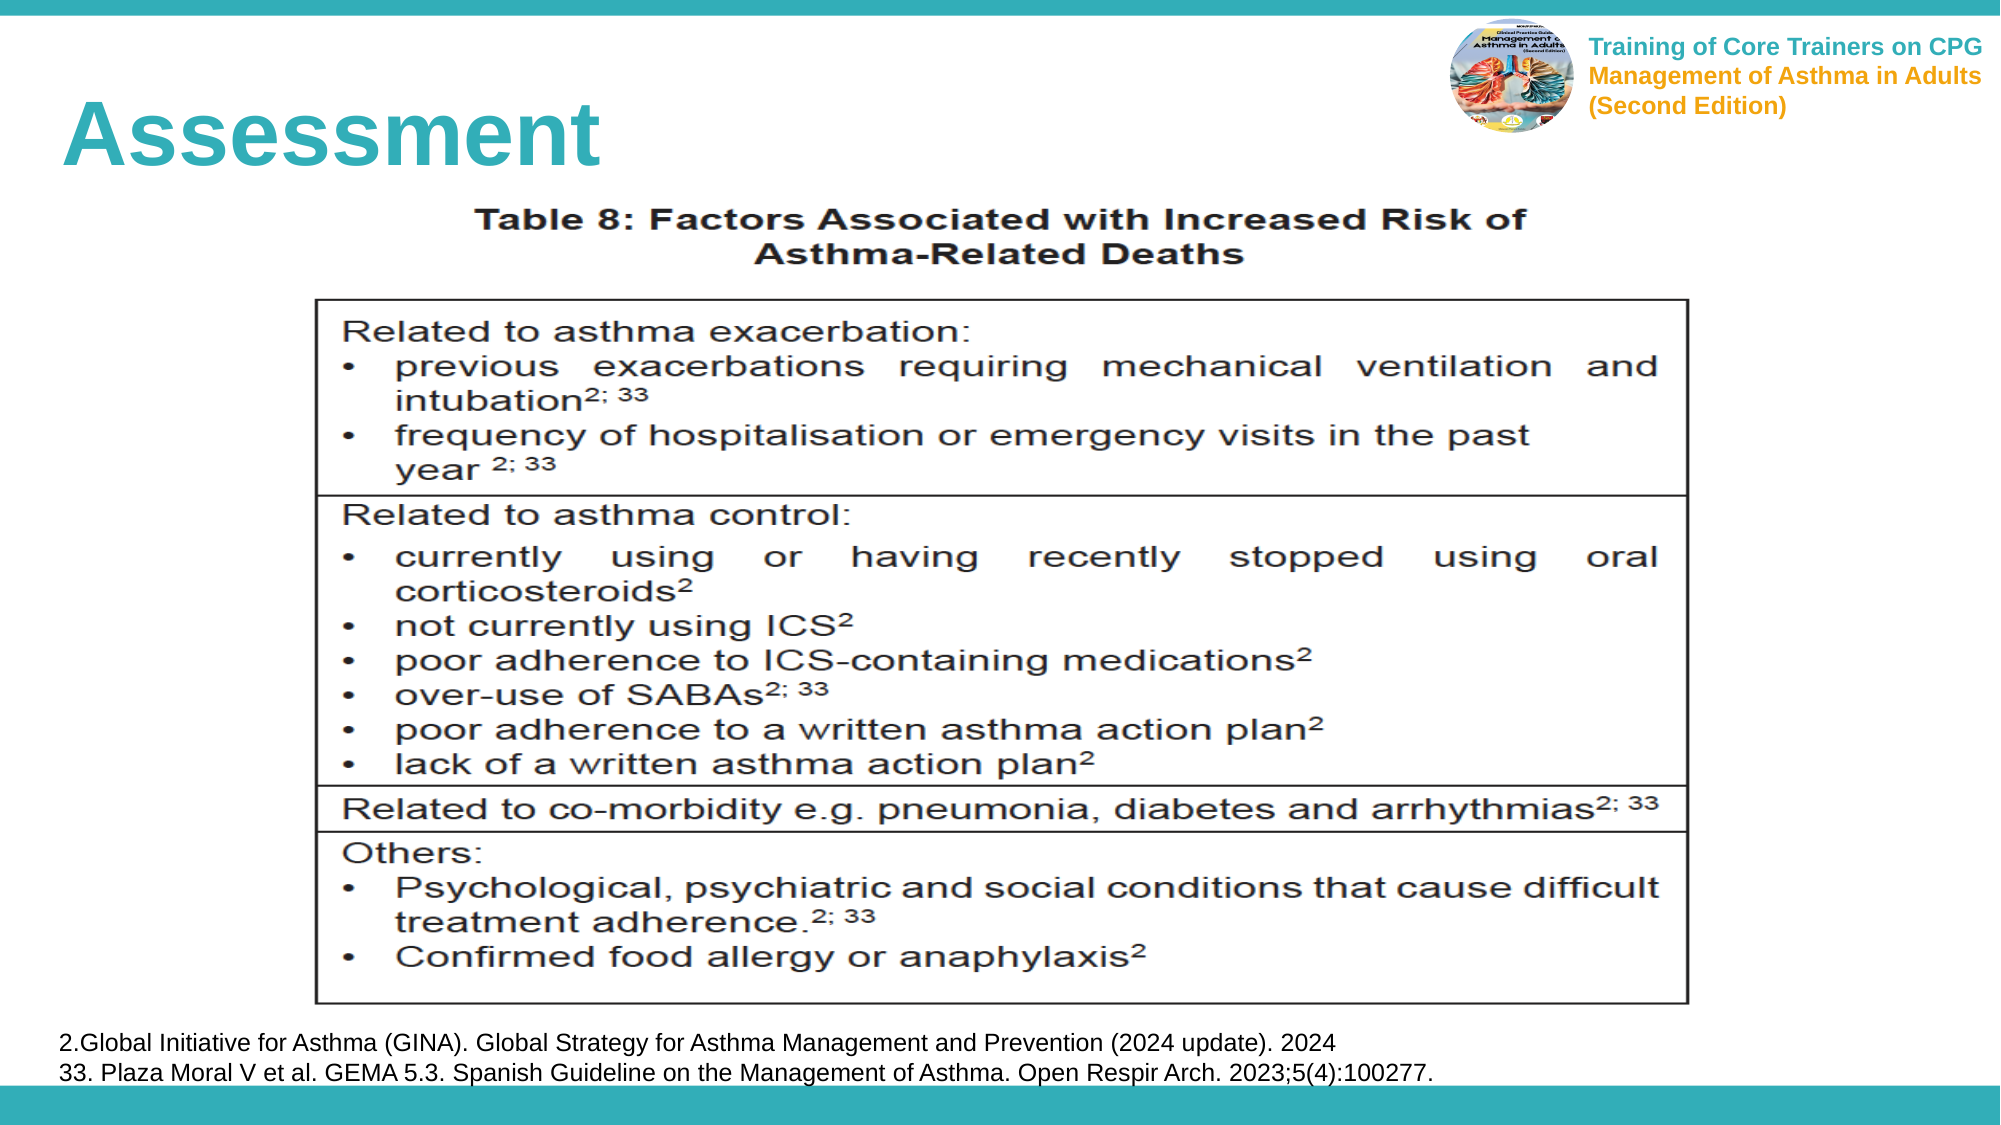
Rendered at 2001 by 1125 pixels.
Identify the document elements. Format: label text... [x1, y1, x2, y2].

picture [1451, 18, 1573, 65]
picture [292, 191, 1708, 1019]
text_box 2.Global Initiative for Asthma (GINA). Global Strategy for Asthma Management and Prevention (2024 update). 2024 33. Plaza Moral V et al. GEMA 5.3. Spanish Guideline on the Management of Asthma. Open Respir Arch. 2023;5(4):100277. [43, 1018, 2000, 1094]
list Assessment [46, 65, 2000, 192]
